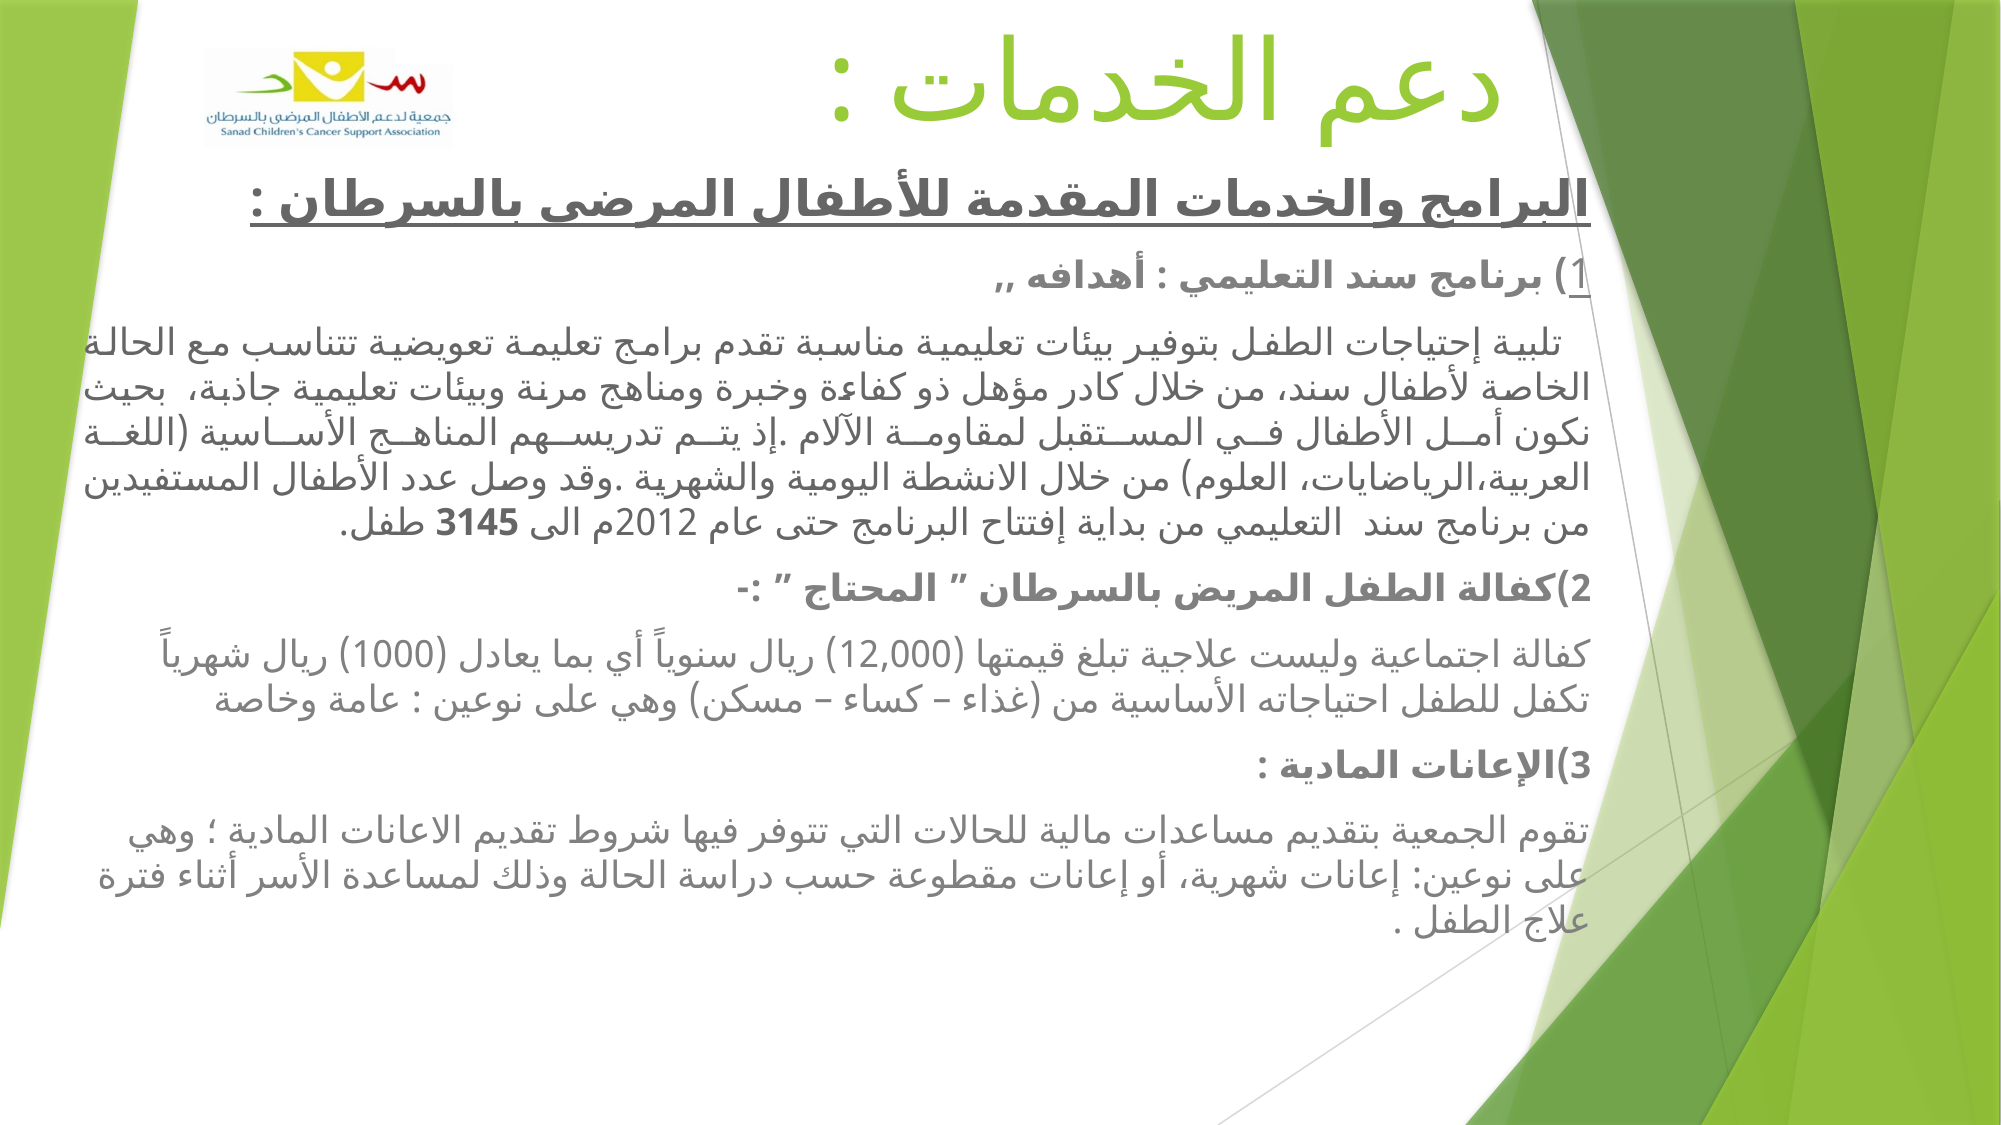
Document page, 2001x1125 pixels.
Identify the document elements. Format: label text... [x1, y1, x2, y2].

title دعم الخدمات : [247, 0, 1522, 158]
picture [186, 31, 500, 158]
subtitle البرامج والخدمات المقدمة للأطفال المرضى بالسرطان : 1) برنامج سند التعليمي : أهدافه ,, تلبية إحتياجات الطفل بتوفير بيئات تعليمية مناسبة تقدم برامج تعليمة تعويضية تتناسب مع الحالة الخاصة لأطفال سند، من خلال كادر مؤهل ذو كفاءة وخبرة ومناهج مرنة وبيئات تعليمية جاذبة، بحيث نكون أمل الأطفال في المستقبل لمقاومة الآلام .إذ يتم تدريسهم المناهج الأساسية (اللغة العربية،الرياضايات، العلوم) من خلال الانشطة اليومية والشهرية .وقد وصل عدد الأطفال المستفيدين من برنامج سند التعليمي من بداية إفتتاح البرنامج حتى عام 2012م الى 3145 طفل. 2)كفالة الطفل المريض بالسرطان ” المحتاج ” :- كفالة اجتماعية وليست علاجية تبلغ قيمتها (12,000) ريال سنوياً أي بما يعادل (1000) ريال شهرياً تكفل للطفل احتياجاته الأساسية من (غذاء – كساء – مسكن) وهي على نوعين : عامة وخاصة 3)الإعانات المادية : تقوم الجمعية بتقديم مساعدات مالية للحالات التي تتوفر فيها شروط تقديم الاعانات المادية ؛ وهي على نوعين: إعانات شهرية، أو إعانات مقطوعة حسب دراسة الحالة وذلك لمساعدة الأسر أثناء فترة علاج الطفل . [67, 158, 1607, 1063]
